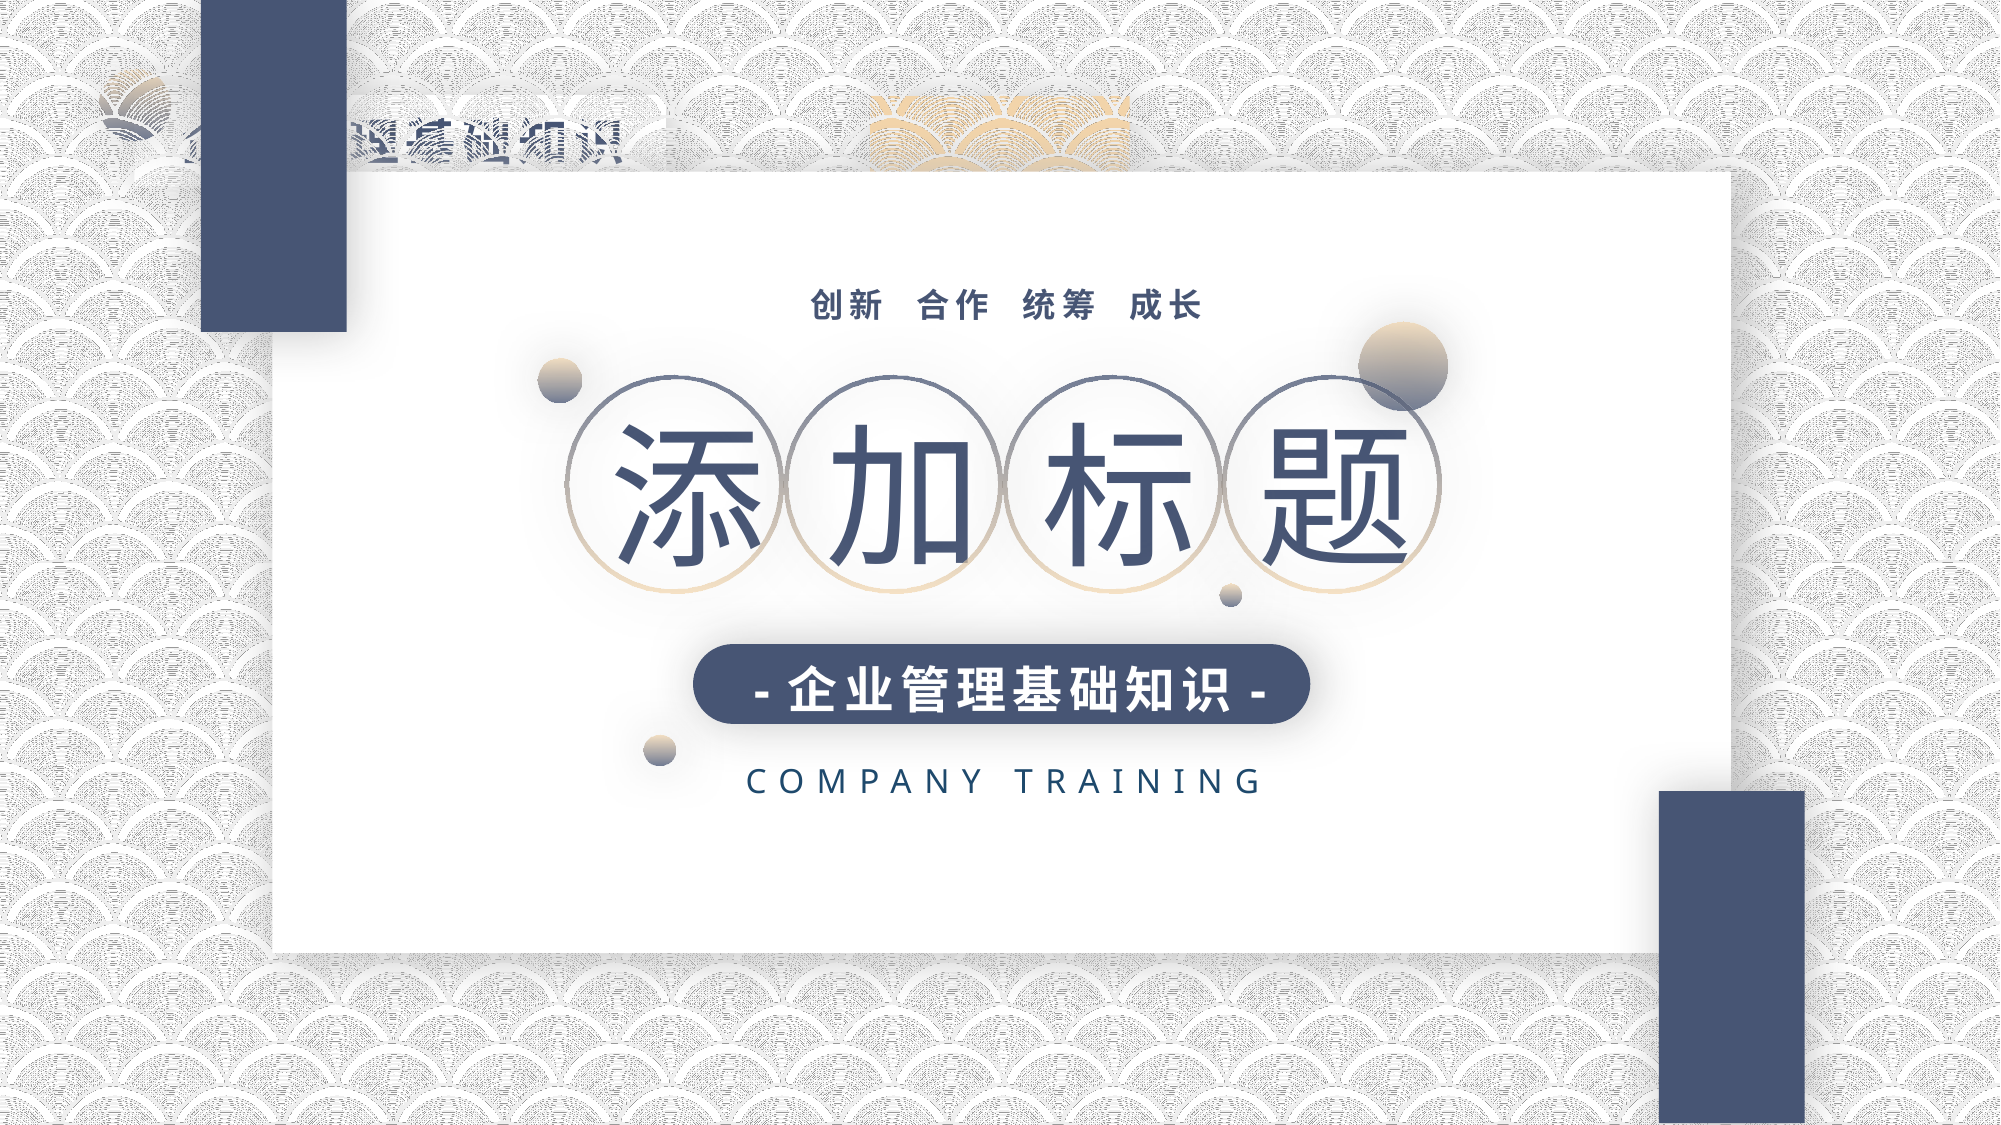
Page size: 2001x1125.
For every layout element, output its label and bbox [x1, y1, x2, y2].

text_box [0, 0, 2000, 1125]
text_box [341, 374, 1683, 596]
text_box [692, 644, 1311, 728]
